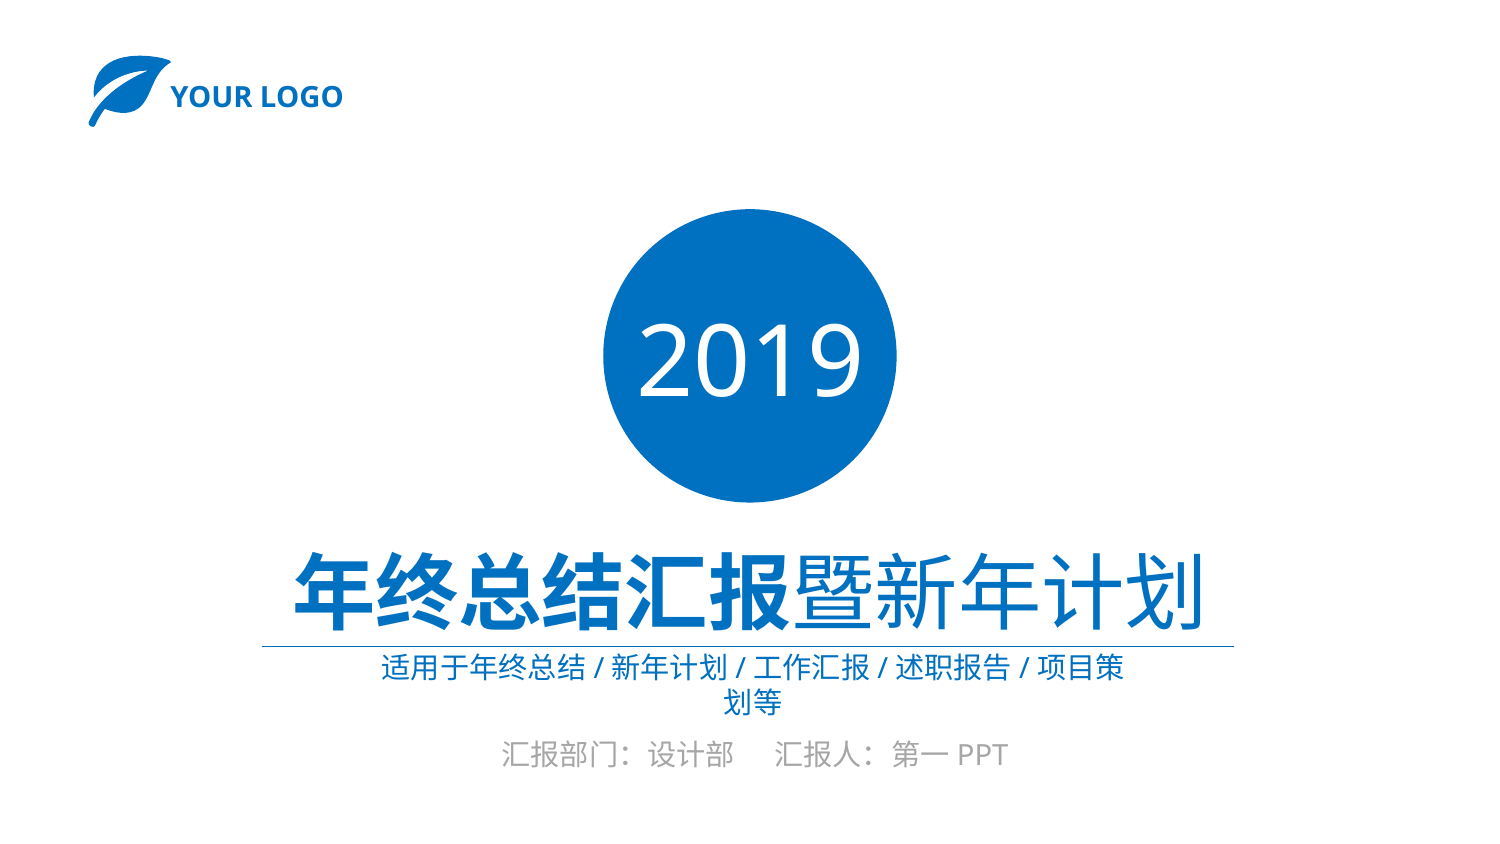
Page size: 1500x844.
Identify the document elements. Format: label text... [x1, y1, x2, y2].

text_box 汇报部门：设计部 汇报人：第一PPT [354, 728, 1156, 779]
text_box 适用于年终总结/新年计划/工作汇报/述职报告/项目策划等 [371, 669, 1135, 699]
text_box [88, 55, 171, 127]
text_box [602, 208, 897, 503]
text_box YOUR LOGO [159, 64, 355, 127]
text_box 年终总结汇报暨新年计划 [189, 558, 1311, 622]
